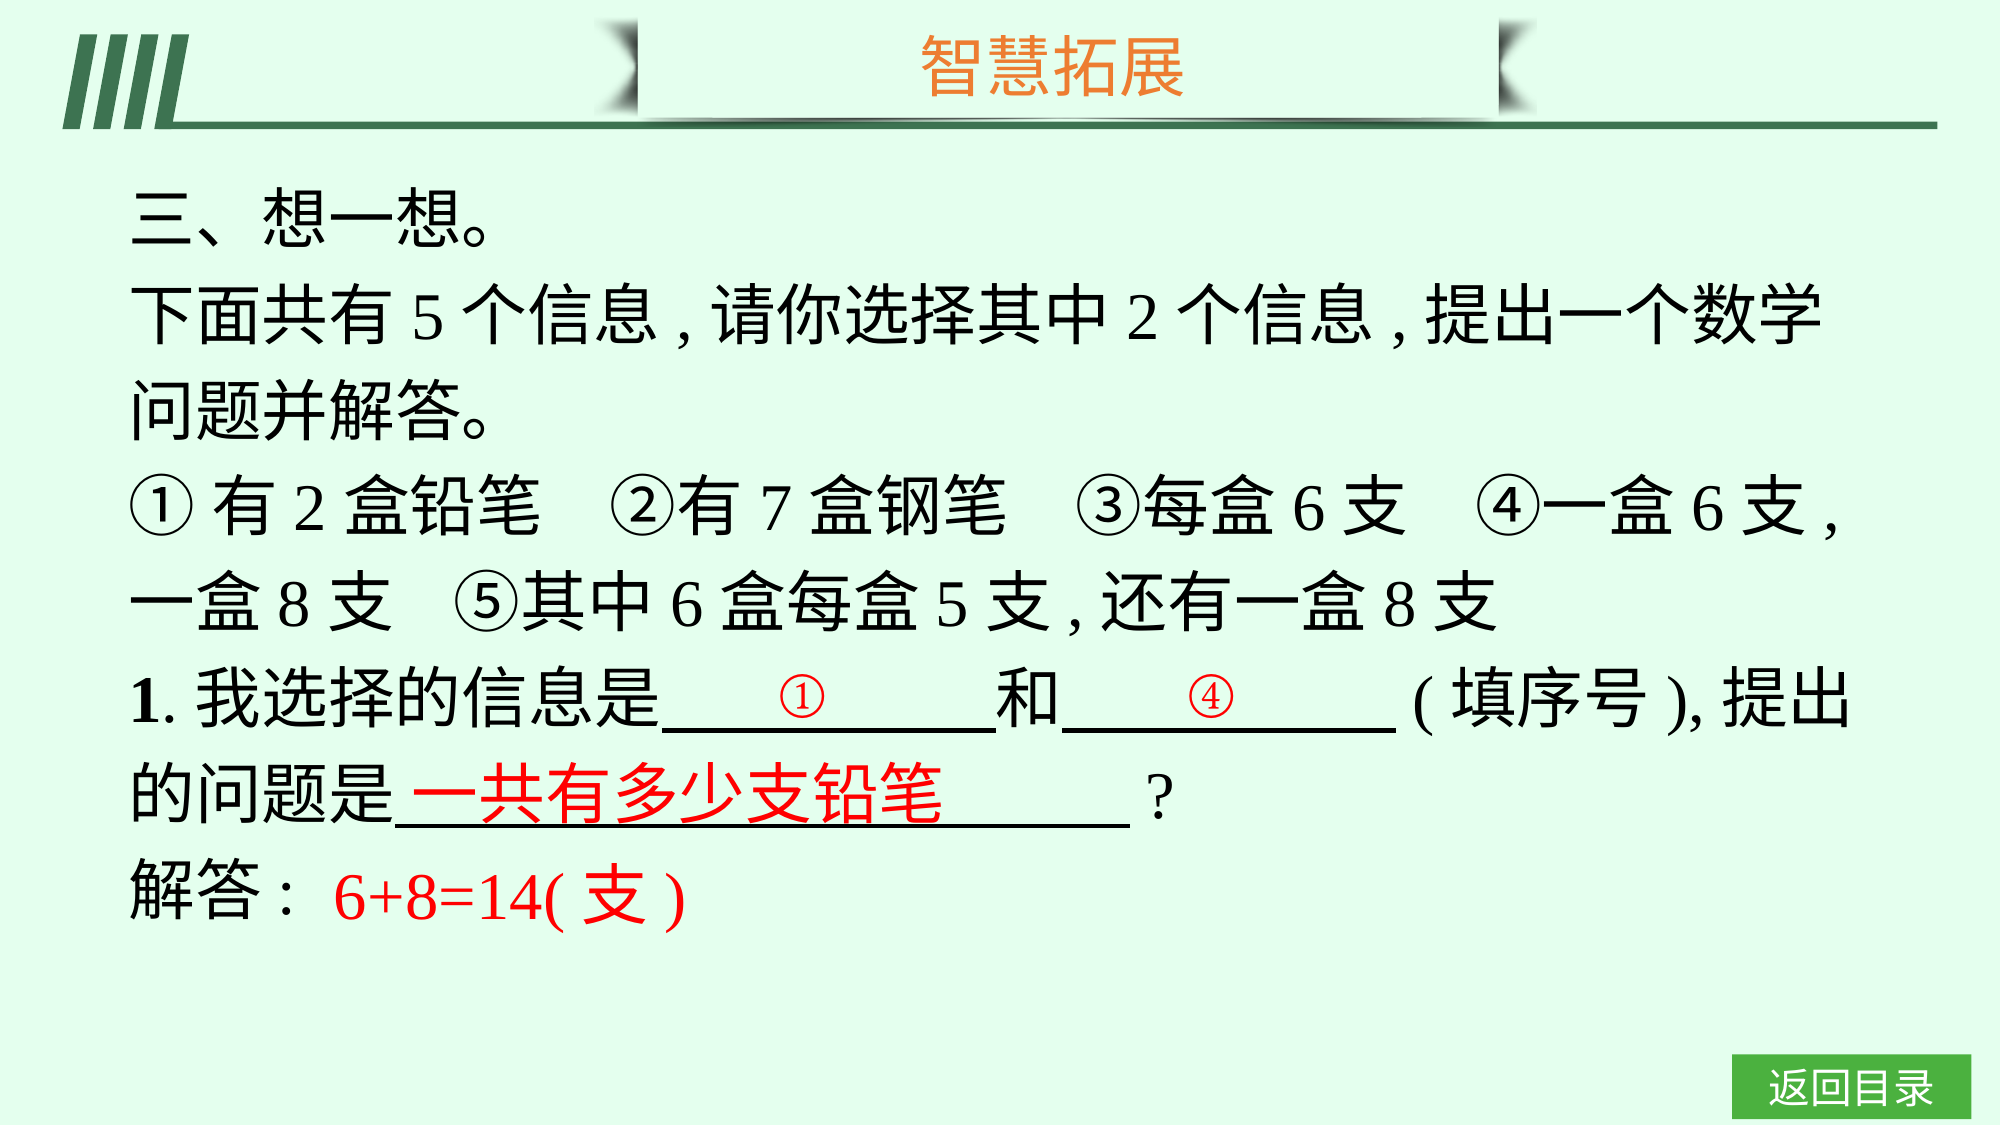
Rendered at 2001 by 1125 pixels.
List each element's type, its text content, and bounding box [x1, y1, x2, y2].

text_box ④ [1172, 626, 1253, 738]
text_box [594, 16, 1537, 127]
text_box 6+8=14(支) [319, 829, 702, 940]
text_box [62, 34, 1938, 130]
text_box 三、想一想。 下面共有5个信息,请你选择其中2个信息,提出一个数学问题并解答。 ①有2盒铅笔 ②有7盒钢笔 ③每盒6支 ④一盒6支,一盒8支 ⑤其中6盒每盒5支,还有一盒8支 1.我选择的信息是 和 (填序号),提出的问题是 ? 解答: [113, 153, 1887, 936]
text_box 一共有多少支铅笔 [397, 728, 961, 840]
text_box ① [763, 626, 844, 728]
